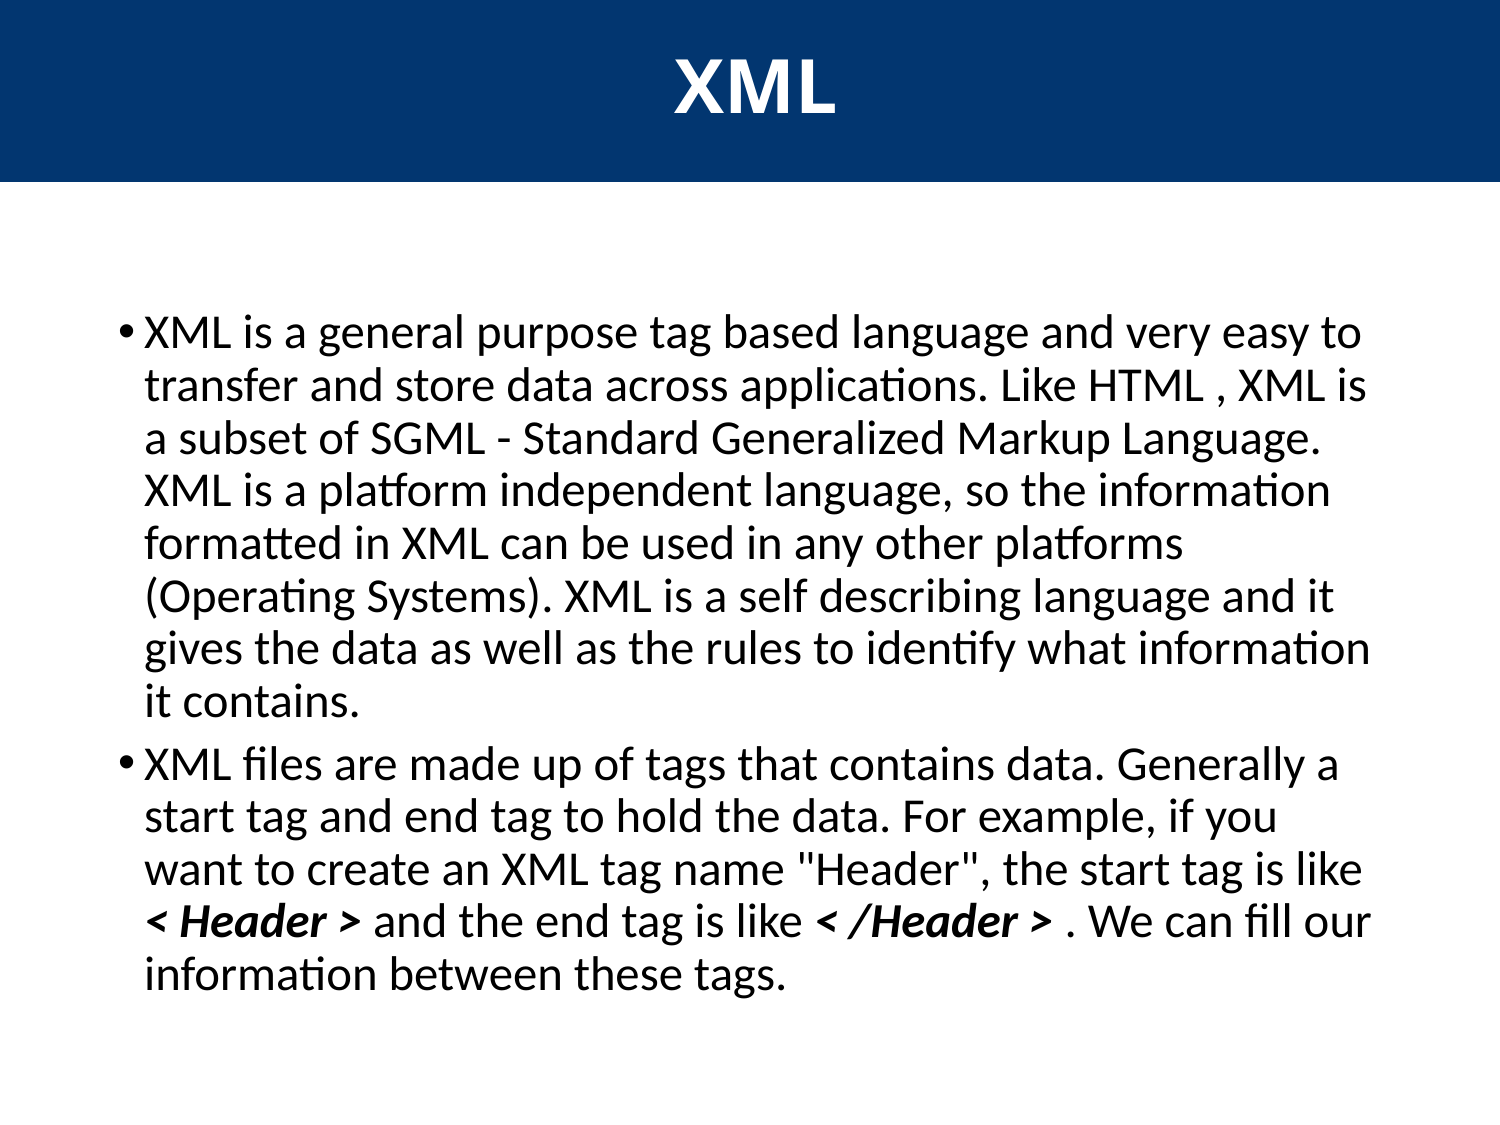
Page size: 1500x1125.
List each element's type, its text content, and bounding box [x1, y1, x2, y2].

text_box [0, 0, 1500, 182]
text_box XML [29, 30, 1483, 136]
list XML is a general purpose tag based language and very easy to transfer and store data across applications. Like HTML , XML is a subset of SGML - Standard Generalized Markup Language. XML is a platform independent language, so the information formatted in XML can be used in any other platforms (Operating Systems). XML is a self describing language and it gives the data as well as the rules to identify what information it contains. XML files are made up of tags that contains data. Generally a start tag and end tag to hold the data. For example, if you want to create an XML tag name "Header", the start tag is like < Header > and the end tag is like < /Header > . We can fill our information between these tags. [103, 299, 1397, 1014]
